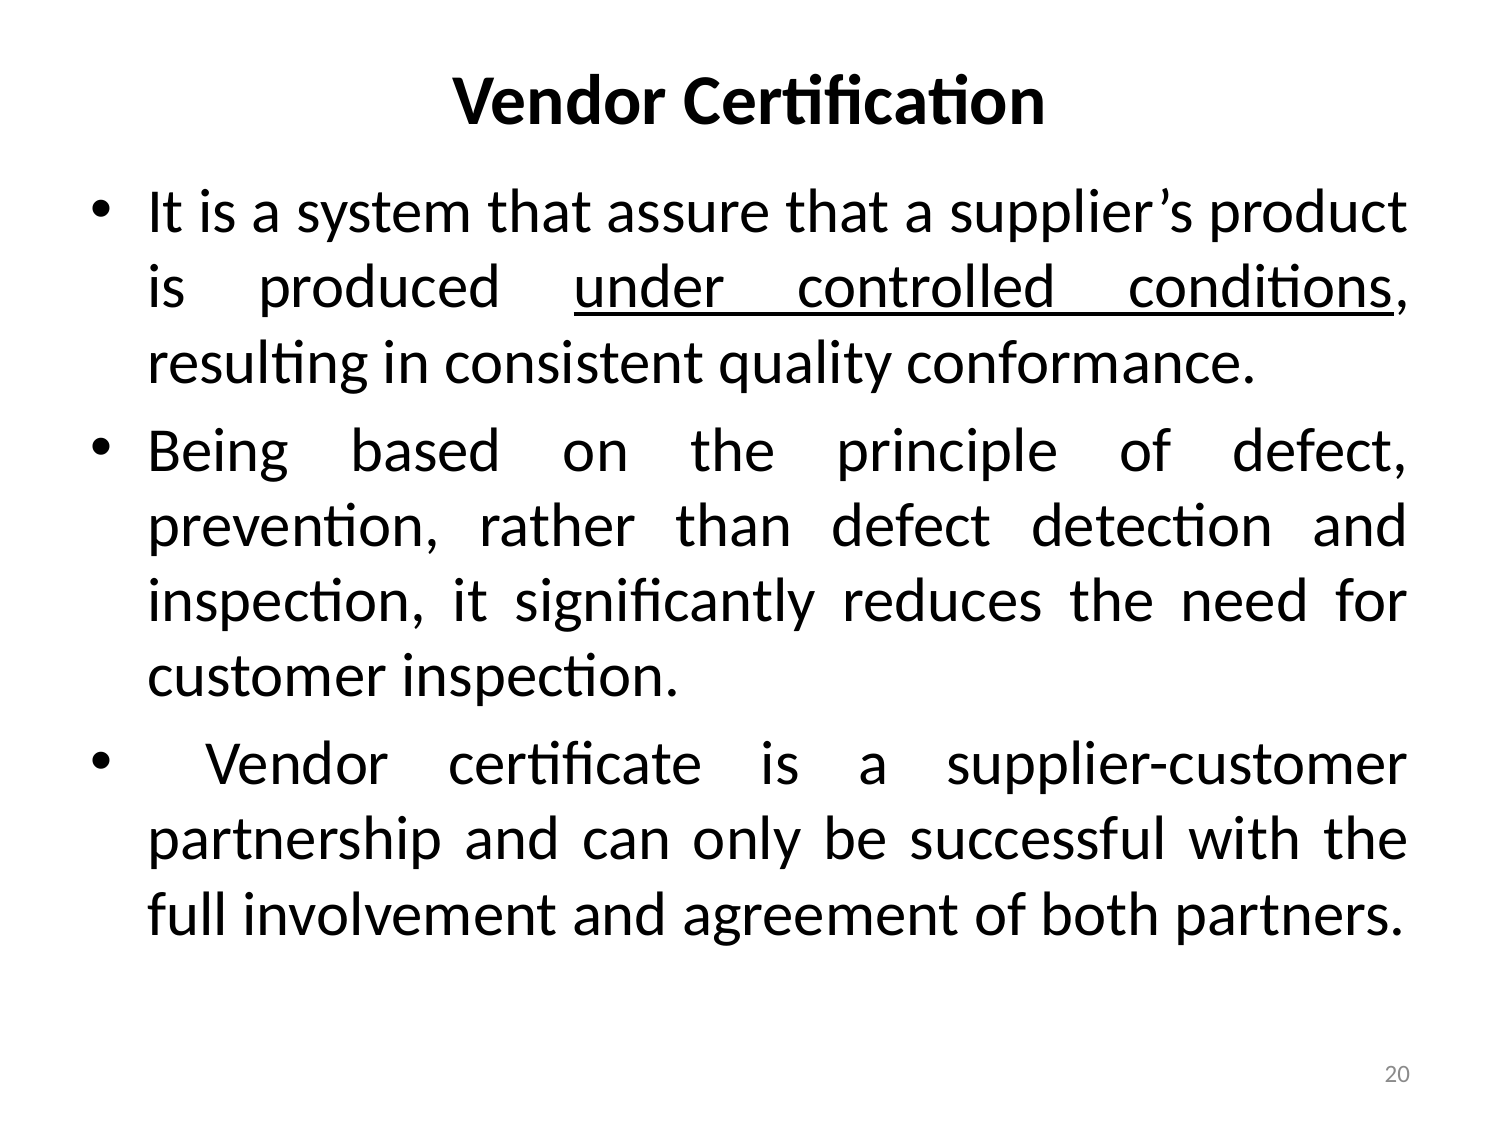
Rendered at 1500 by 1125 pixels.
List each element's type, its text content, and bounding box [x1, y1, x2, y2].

title Vendor Certification [75, 45, 1425, 162]
list It is a system that assure that a supplier’s product is produced under controlled conditions, resulting in consistent quality conformance. Being based on the principle of defect, prevention, rather than defect detection and inspection, it significantly reduces the need for customer inspection. Vendor certificate is a supplier-customer partnership and can only be successful with the full involvement and agreement of both partners. [75, 162, 1425, 1005]
slide_number 20 [1074, 1042, 1425, 1103]
